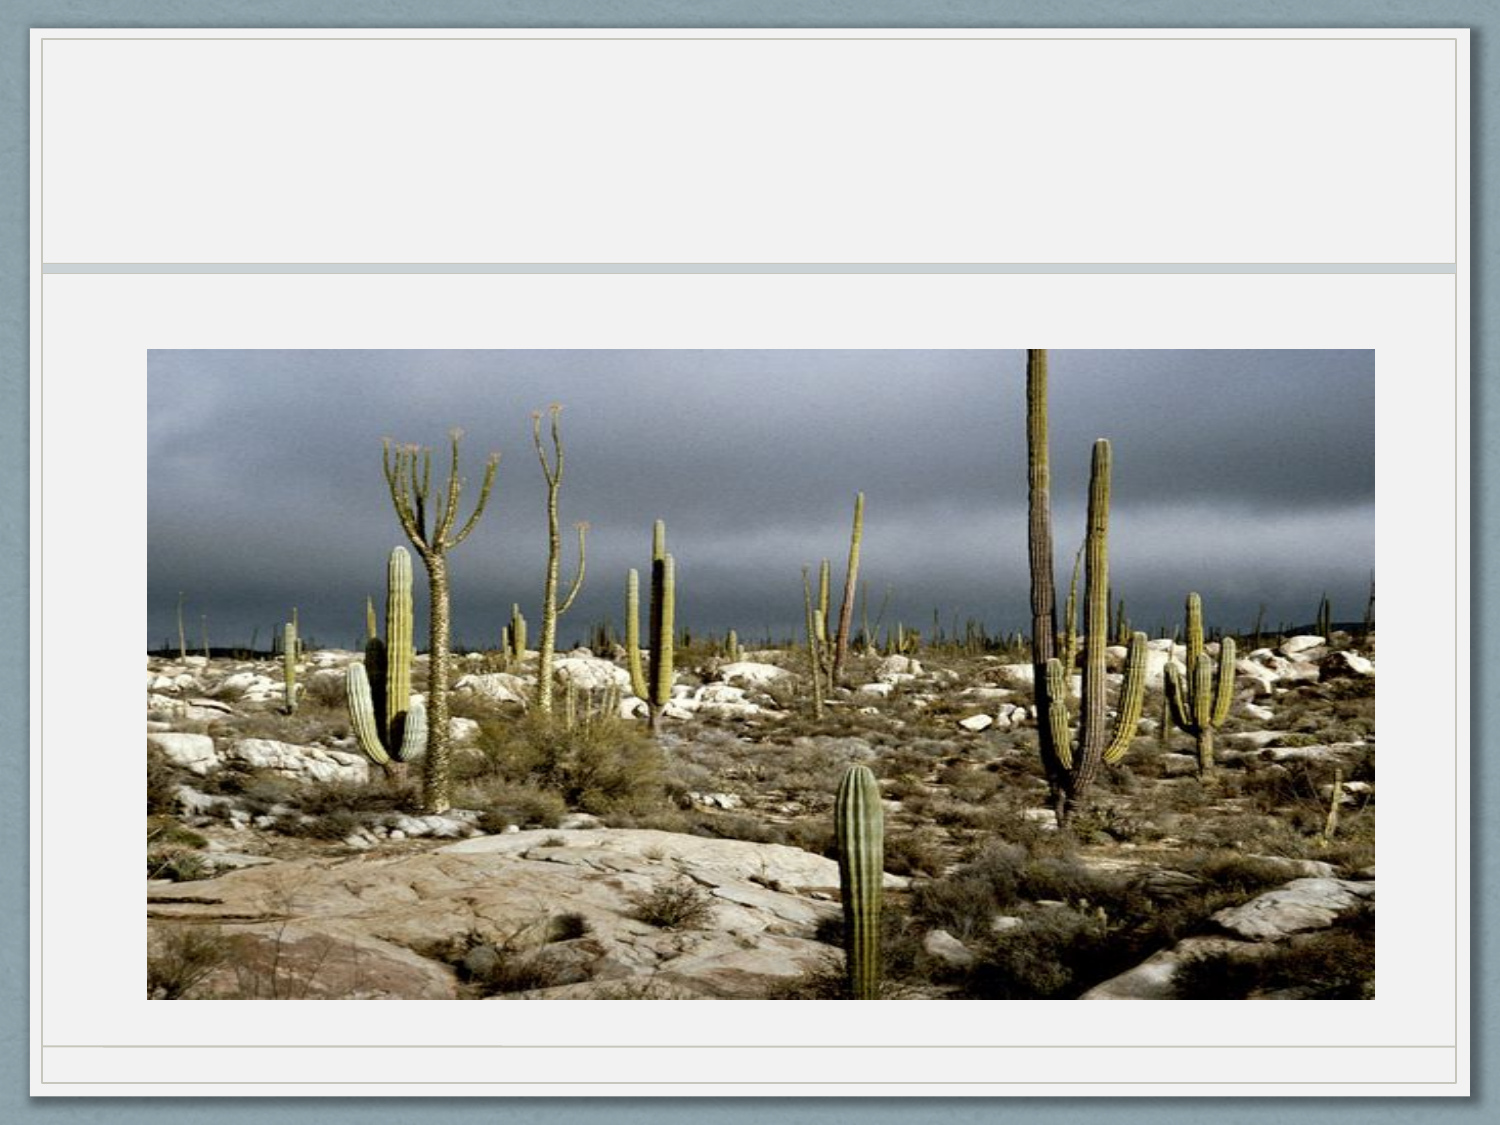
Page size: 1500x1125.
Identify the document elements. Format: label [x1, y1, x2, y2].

picture [147, 349, 1376, 1001]
